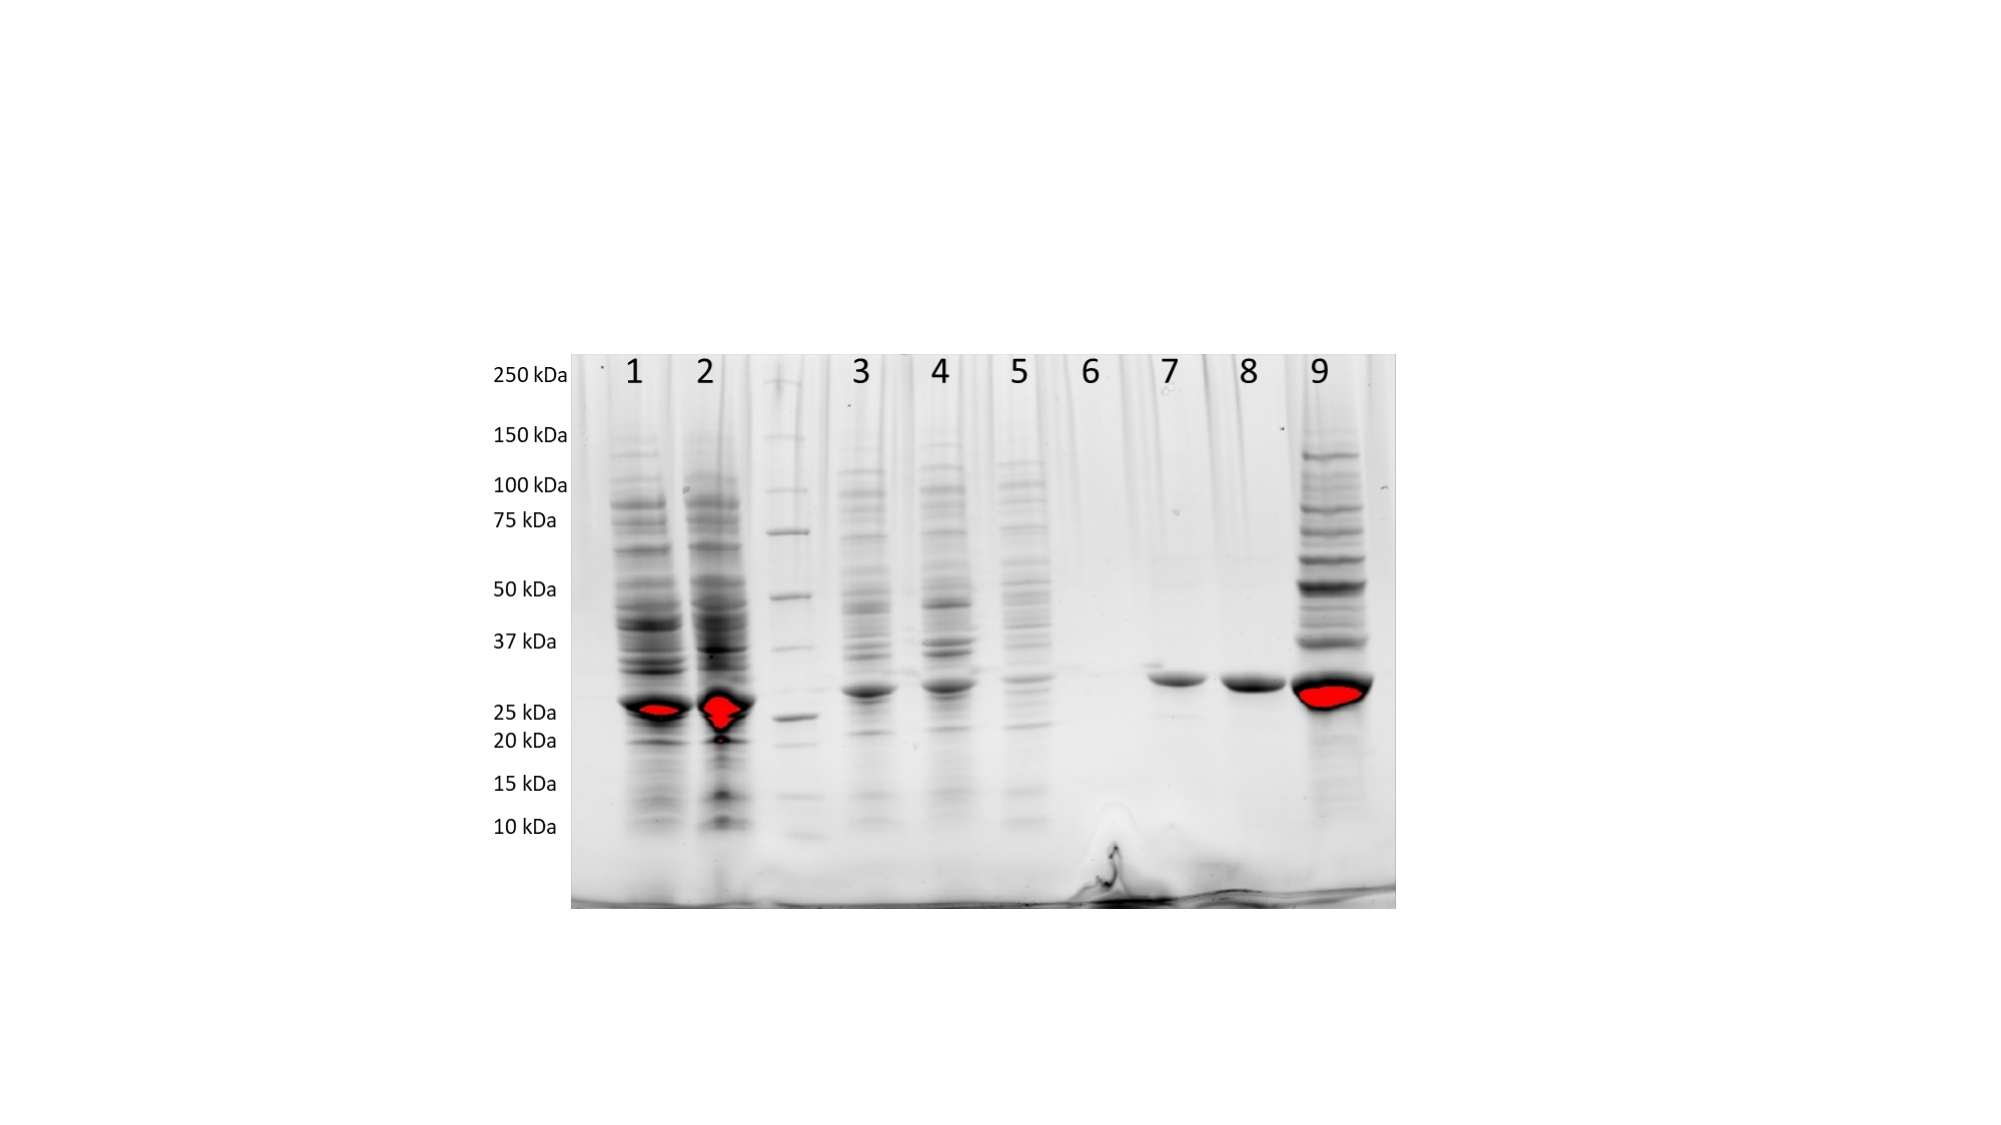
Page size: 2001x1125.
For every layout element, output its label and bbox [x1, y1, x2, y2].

picture [478, 354, 1397, 909]
